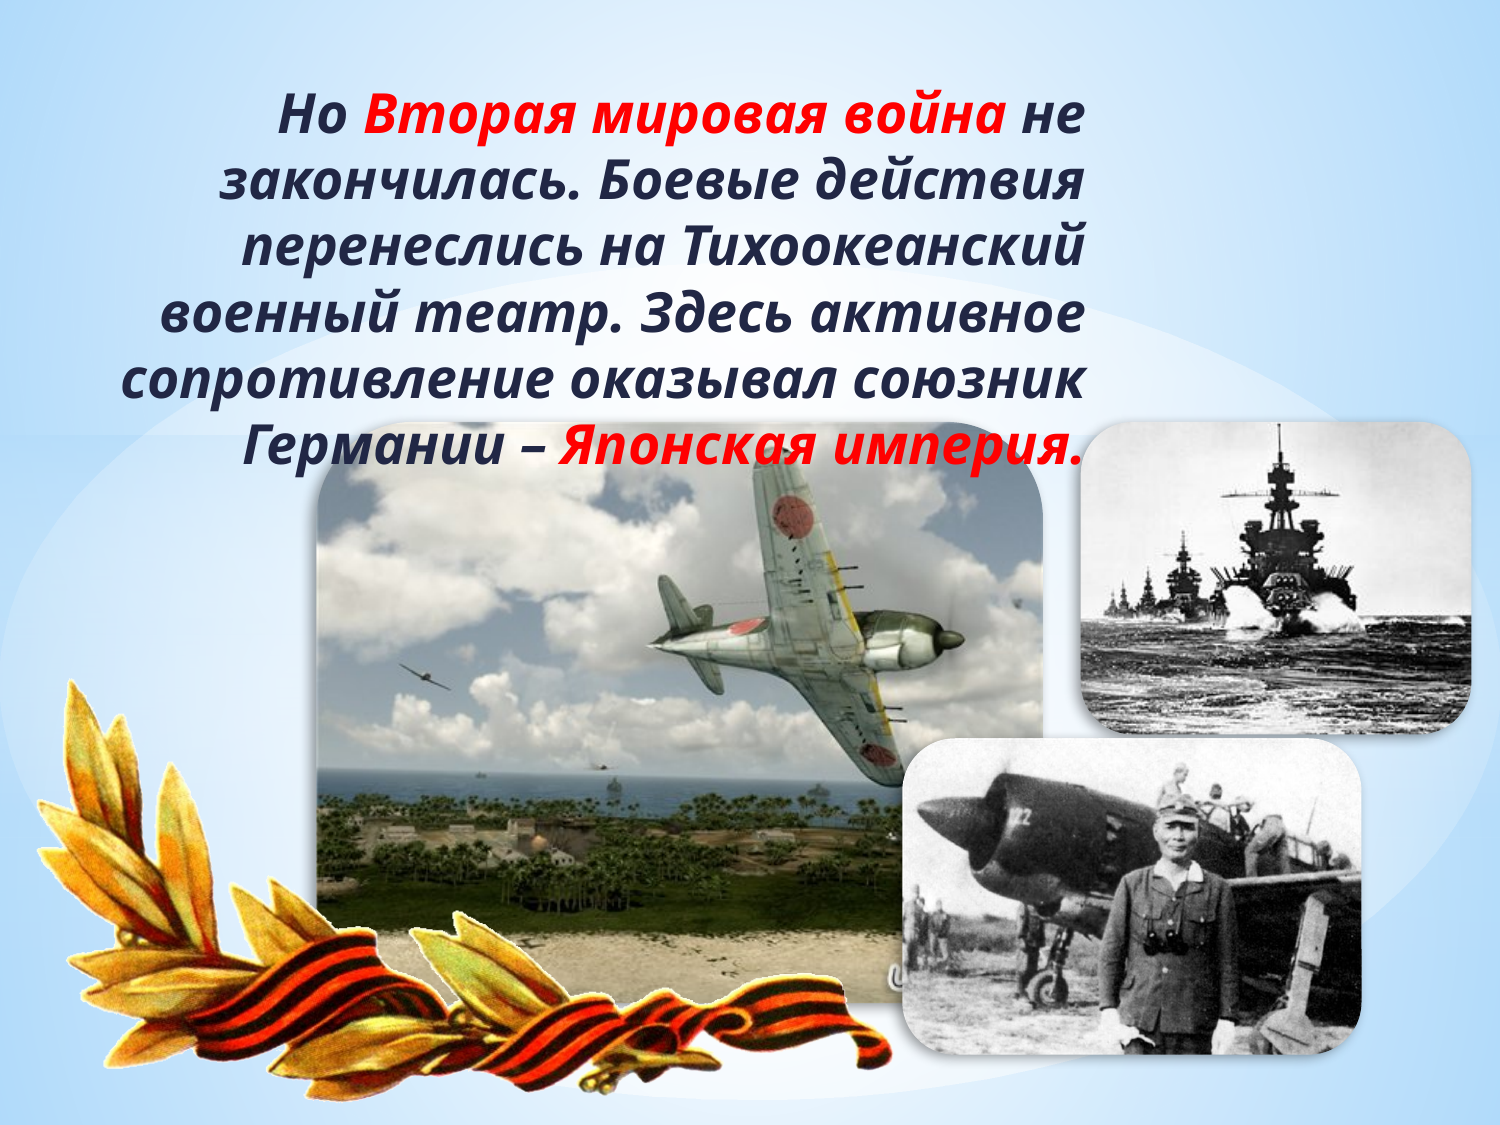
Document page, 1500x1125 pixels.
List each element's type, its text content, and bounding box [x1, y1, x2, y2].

picture [17, 421, 1362, 1125]
picture [1080, 421, 1472, 735]
list Но Вторая мировая война не закончилась. Боевые действия перенеслись на Тихоокеанский военный театр. Здесь активное сопротивление оказывал союзник Германии – Японская империя. [58, 70, 1102, 528]
